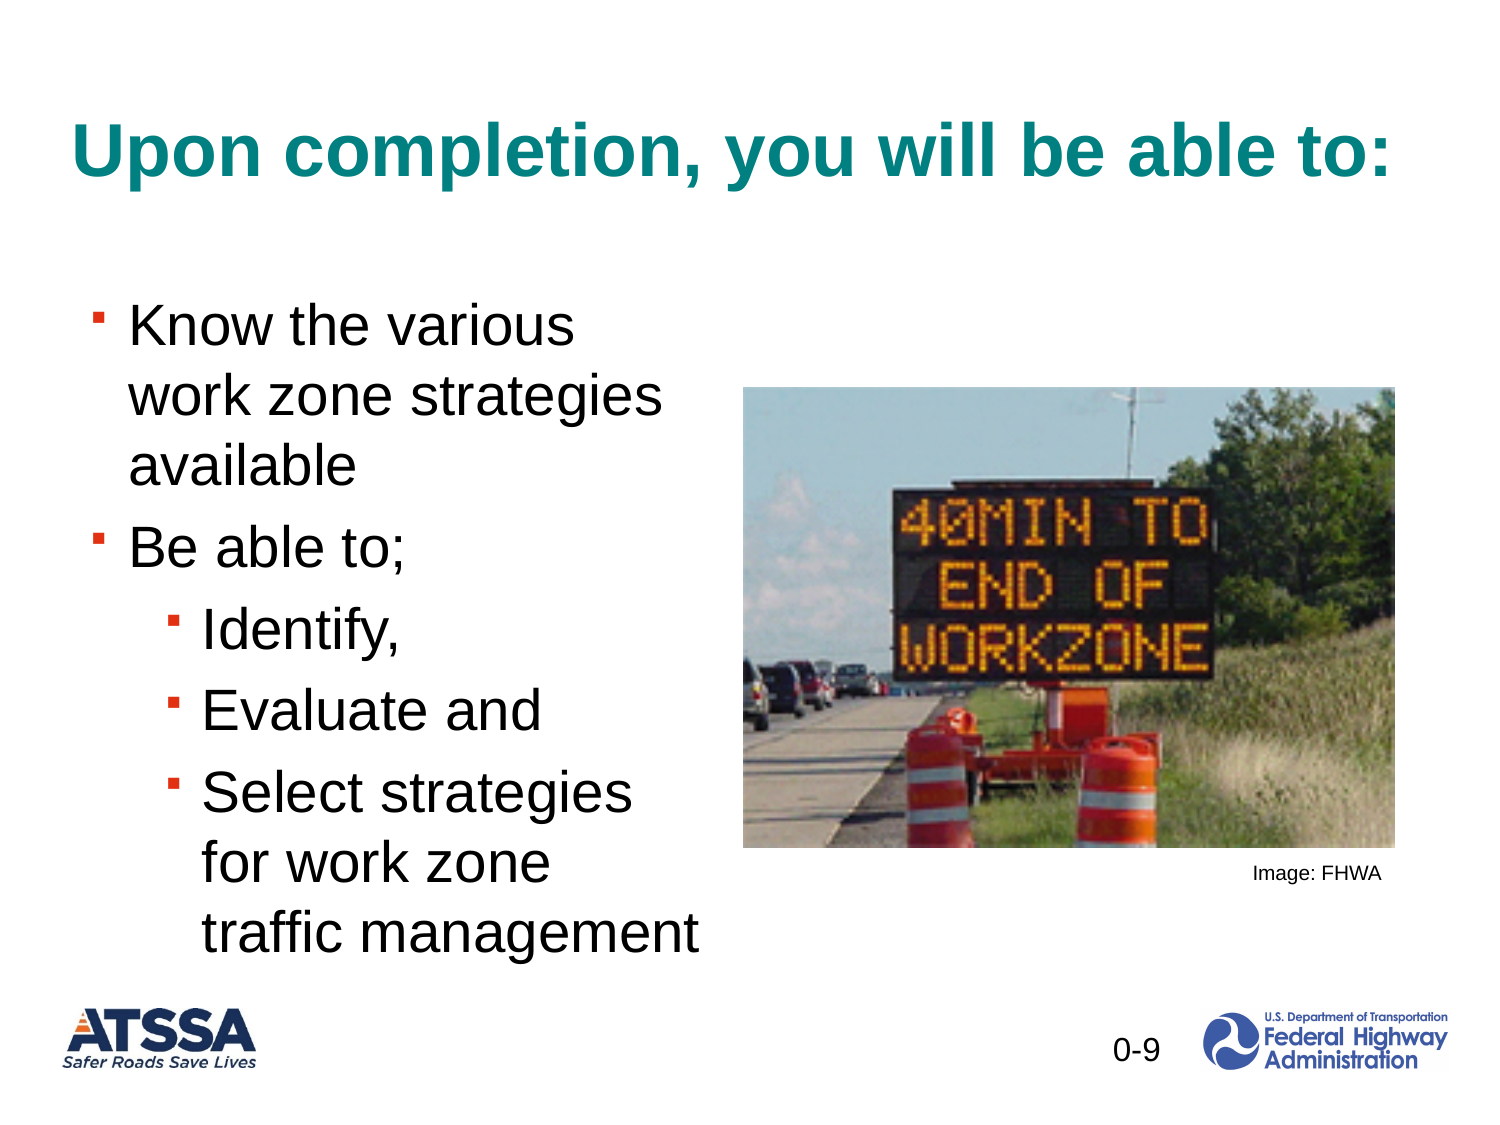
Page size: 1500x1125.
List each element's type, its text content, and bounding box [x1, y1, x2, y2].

list Know the various work zone strategies available Be able to; Identify, Evaluate and Select strategies for work zone traffic management [74, 279, 727, 1038]
picture [743, 387, 1395, 848]
picture [1200, 1008, 1450, 1072]
picture [62, 1008, 256, 1068]
text_box Image: FHWA [1237, 852, 1438, 893]
title Upon completion, you will be able to: [56, 37, 1425, 255]
